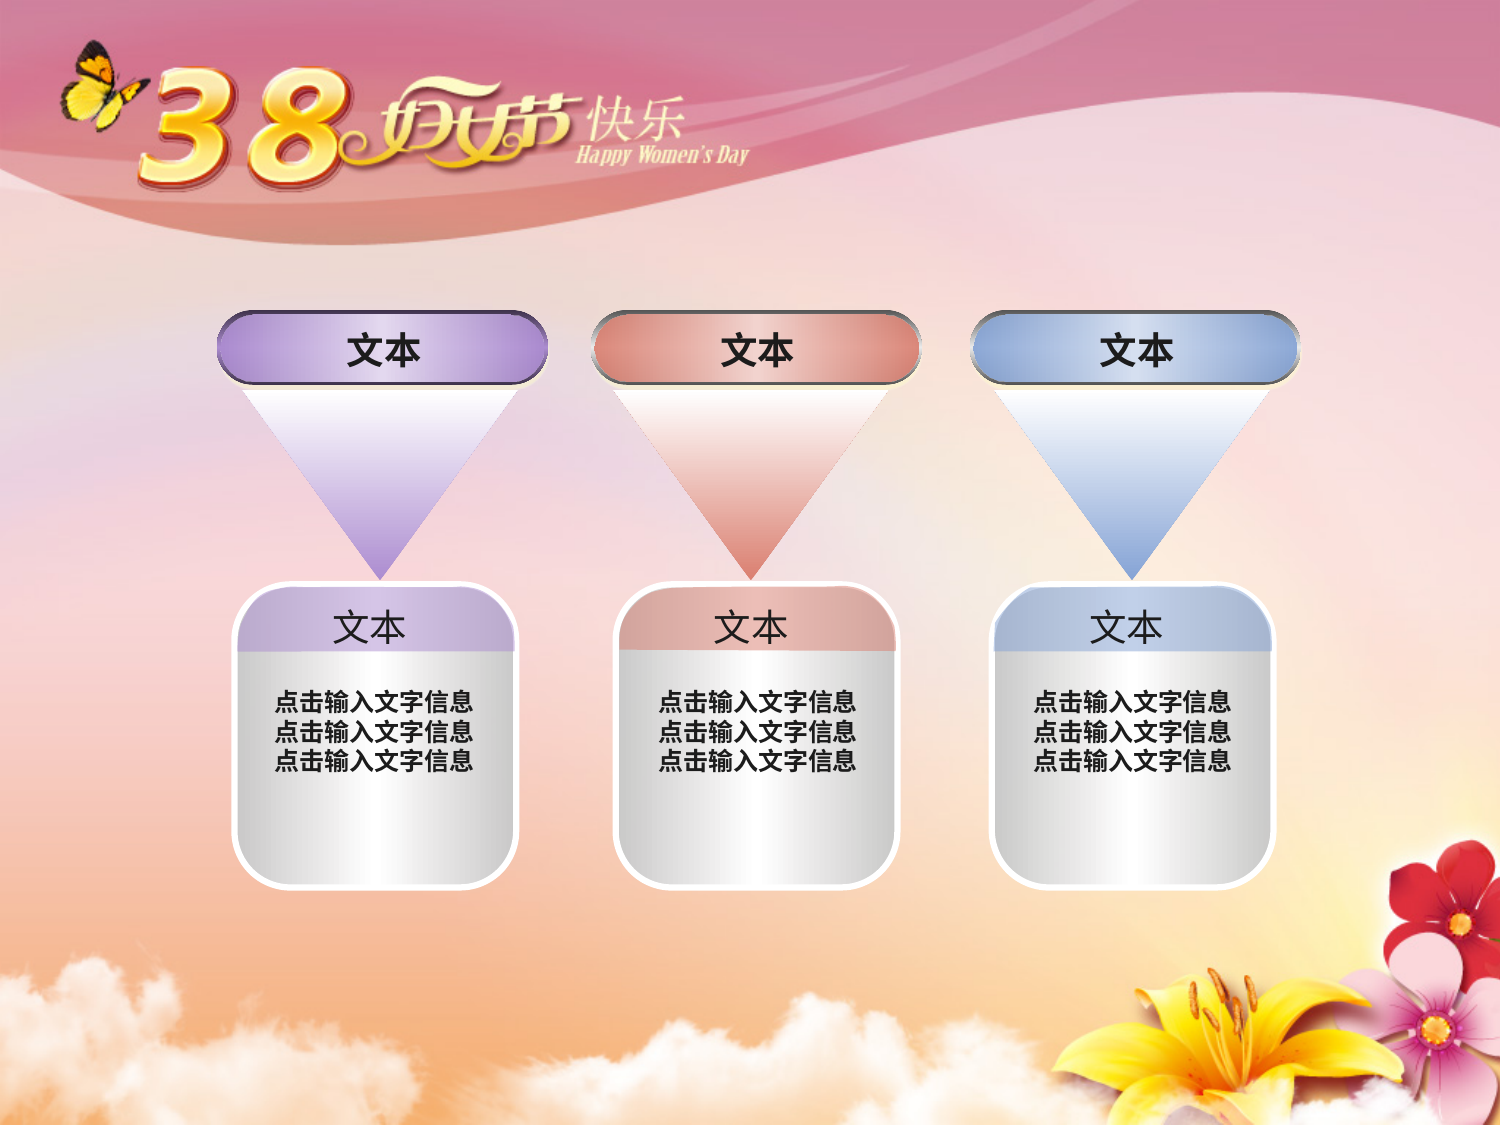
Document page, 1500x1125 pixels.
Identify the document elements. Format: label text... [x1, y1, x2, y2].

text_box 文本 [317, 596, 422, 657]
text_box [619, 585, 896, 652]
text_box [969, 309, 1302, 386]
text_box 点击输入文字信息 点击输入文字信息 点击输入文字信息 [234, 678, 515, 784]
text_box [615, 584, 898, 888]
text_box [234, 584, 517, 888]
text_box [616, 394, 886, 581]
text_box [993, 585, 1272, 652]
picture [0, 0, 1500, 1125]
text_box 文本 [698, 596, 804, 657]
text_box 点击输入文字信息 点击输入文字信息 点击输入文字信息 [618, 678, 899, 784]
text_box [216, 309, 549, 386]
text_box [237, 586, 515, 652]
text_box [245, 394, 515, 581]
text_box 文本 [1074, 596, 1179, 657]
text_box 点击输入文字信息 点击输入文字信息 点击输入文字信息 [993, 678, 1273, 784]
text_box [997, 394, 1267, 581]
text_box [991, 584, 1274, 888]
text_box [590, 309, 923, 386]
